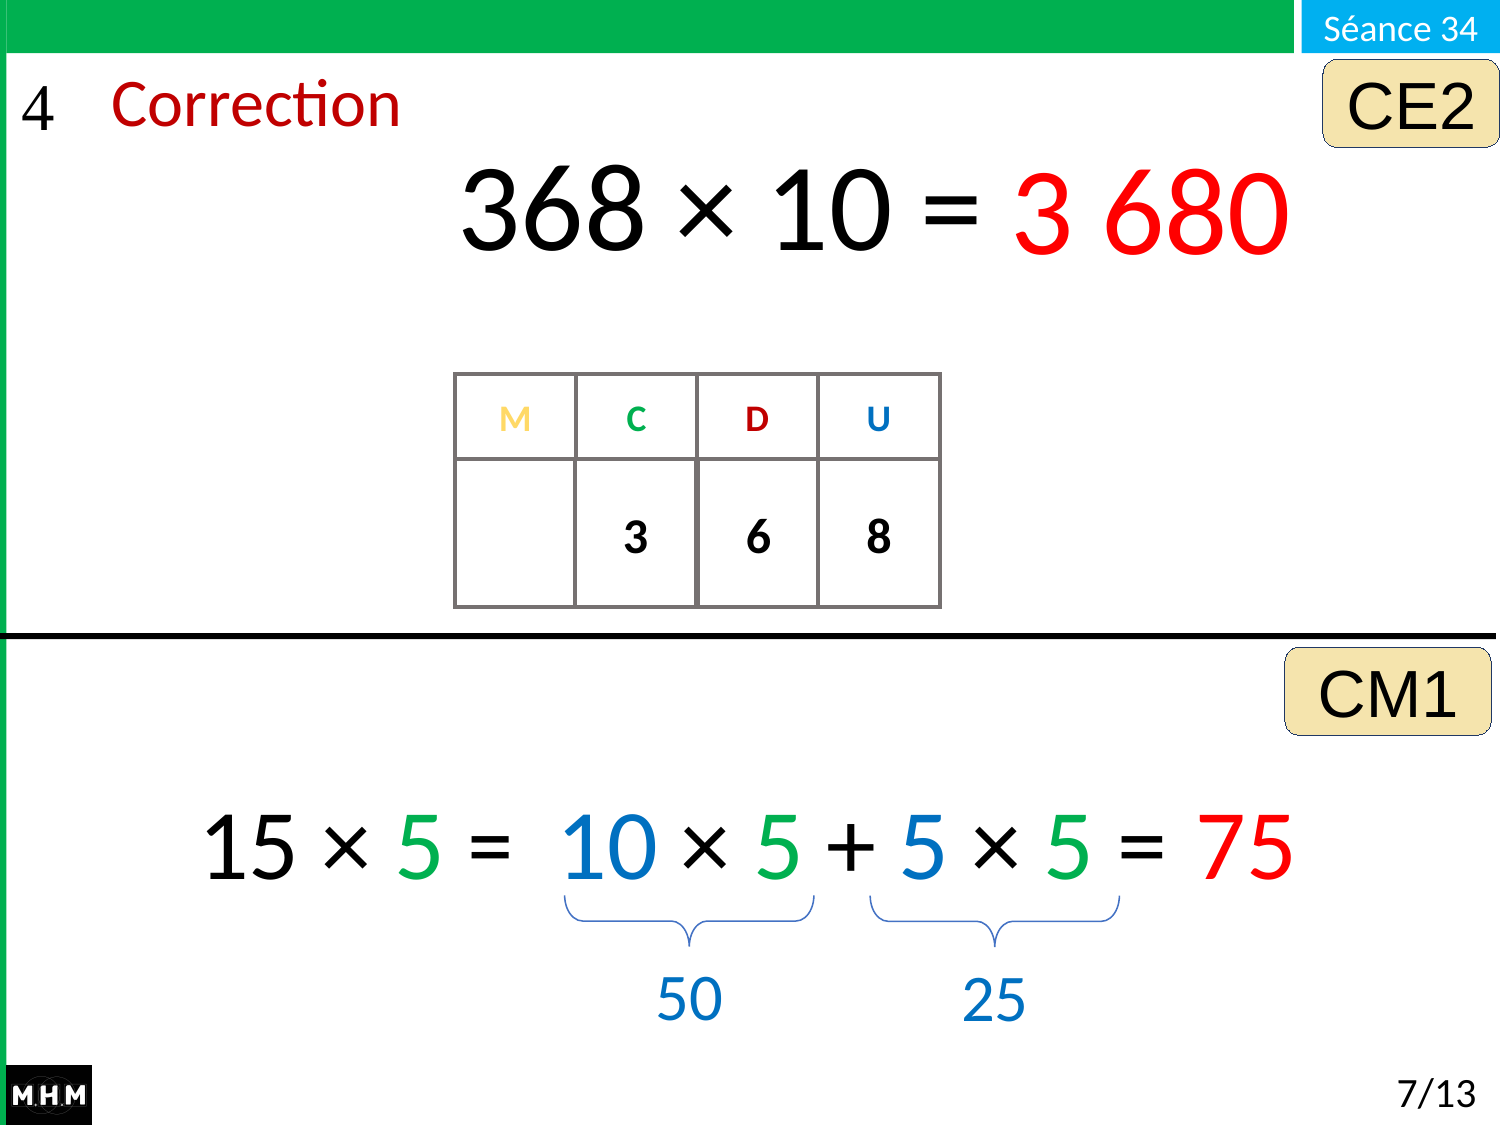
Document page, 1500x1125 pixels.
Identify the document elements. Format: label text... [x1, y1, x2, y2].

text_box 15 × 5 = … [117, 772, 508, 908]
text_box 6 [698, 457, 816, 609]
text_box D [699, 372, 816, 457]
title Correction [96, 60, 1330, 150]
list 7/13 [1373, 1064, 1500, 1125]
text_box 3 680 [995, 122, 1337, 287]
text_box [453, 457, 573, 609]
text_box 368 × 10 = [442, 118, 1243, 283]
text_box M [453, 372, 578, 457]
text_box C [578, 372, 699, 457]
text_box 3 [573, 457, 698, 609]
text_box 10 × 5 + 5 × 5 = … [508, 772, 1175, 908]
text_box U [816, 372, 942, 457]
text_box 8 [816, 457, 942, 609]
text_box CE2 [1322, 59, 1500, 148]
text_box 75 [1175, 772, 1317, 908]
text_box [869, 895, 1120, 1042]
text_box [564, 895, 815, 1042]
picture [6, 1065, 92, 1125]
text_box CM1 [1284, 647, 1492, 736]
